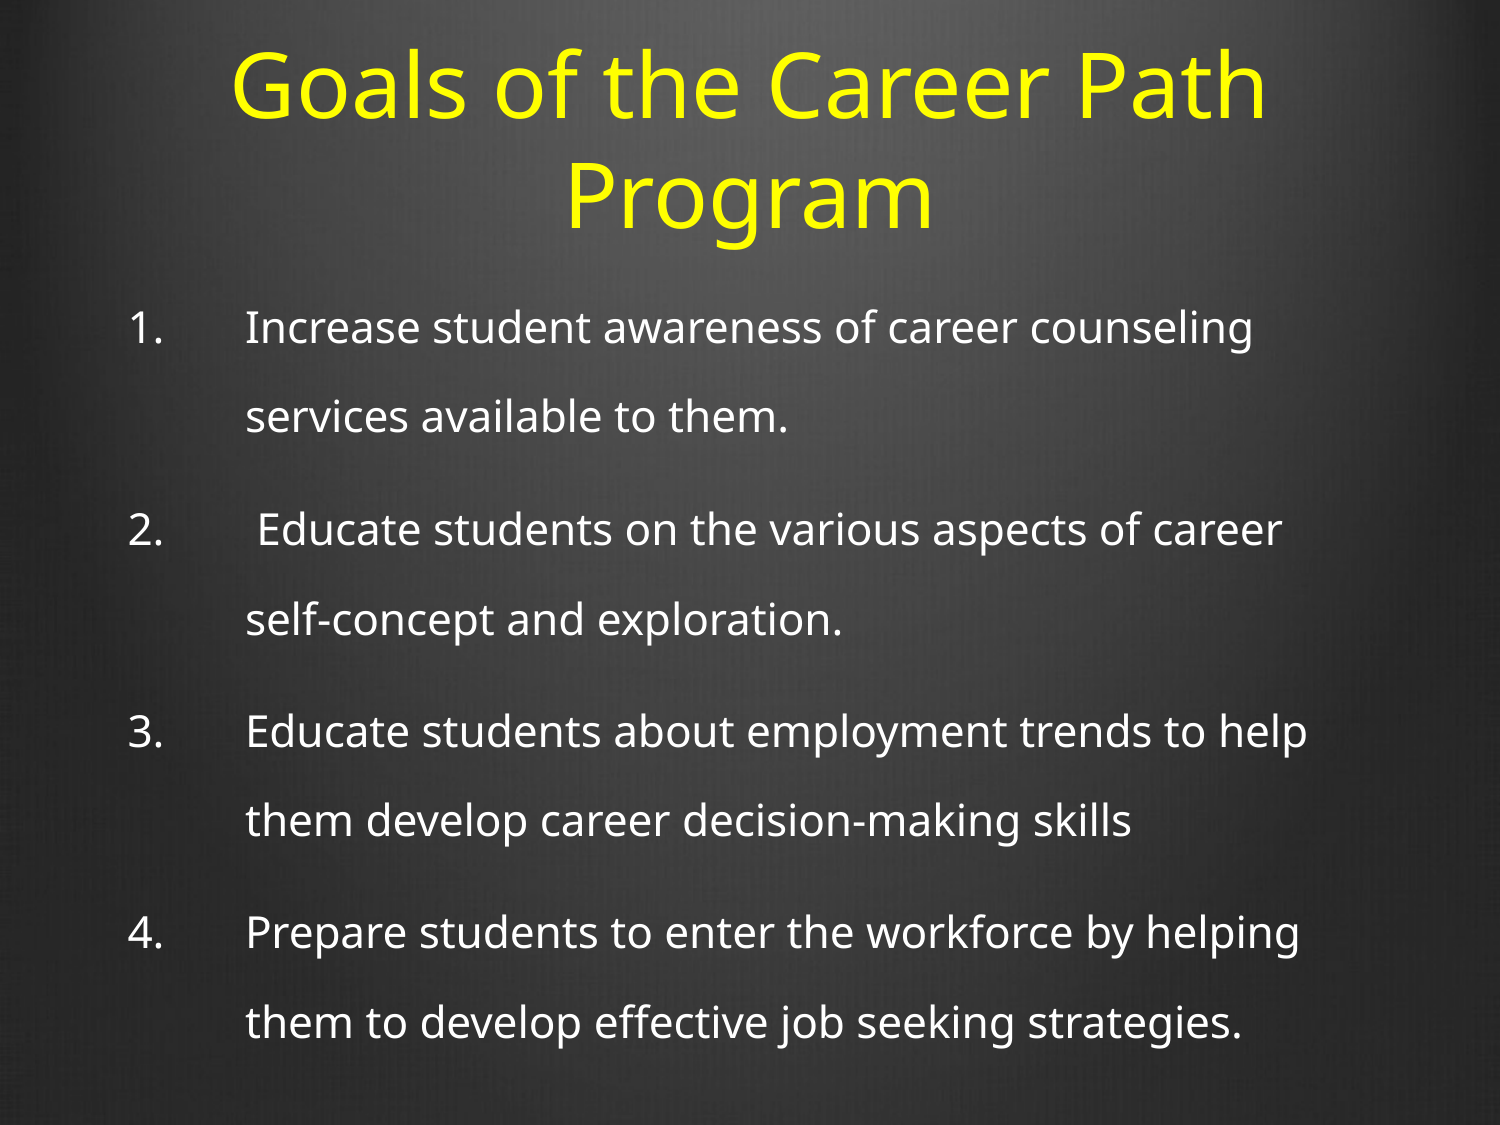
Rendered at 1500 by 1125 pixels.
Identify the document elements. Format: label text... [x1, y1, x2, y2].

title Goals of the Career Path Program [112, 19, 1388, 254]
list Increase student awareness of career counseling services available to them. Educate students on the various aspects of career self-concept and exploration. Educate students about employment trends to help them develop career decision-making skills Prepare students to enter the workforce by helping them to develop effective job seeking strategies. [112, 254, 1388, 1078]
